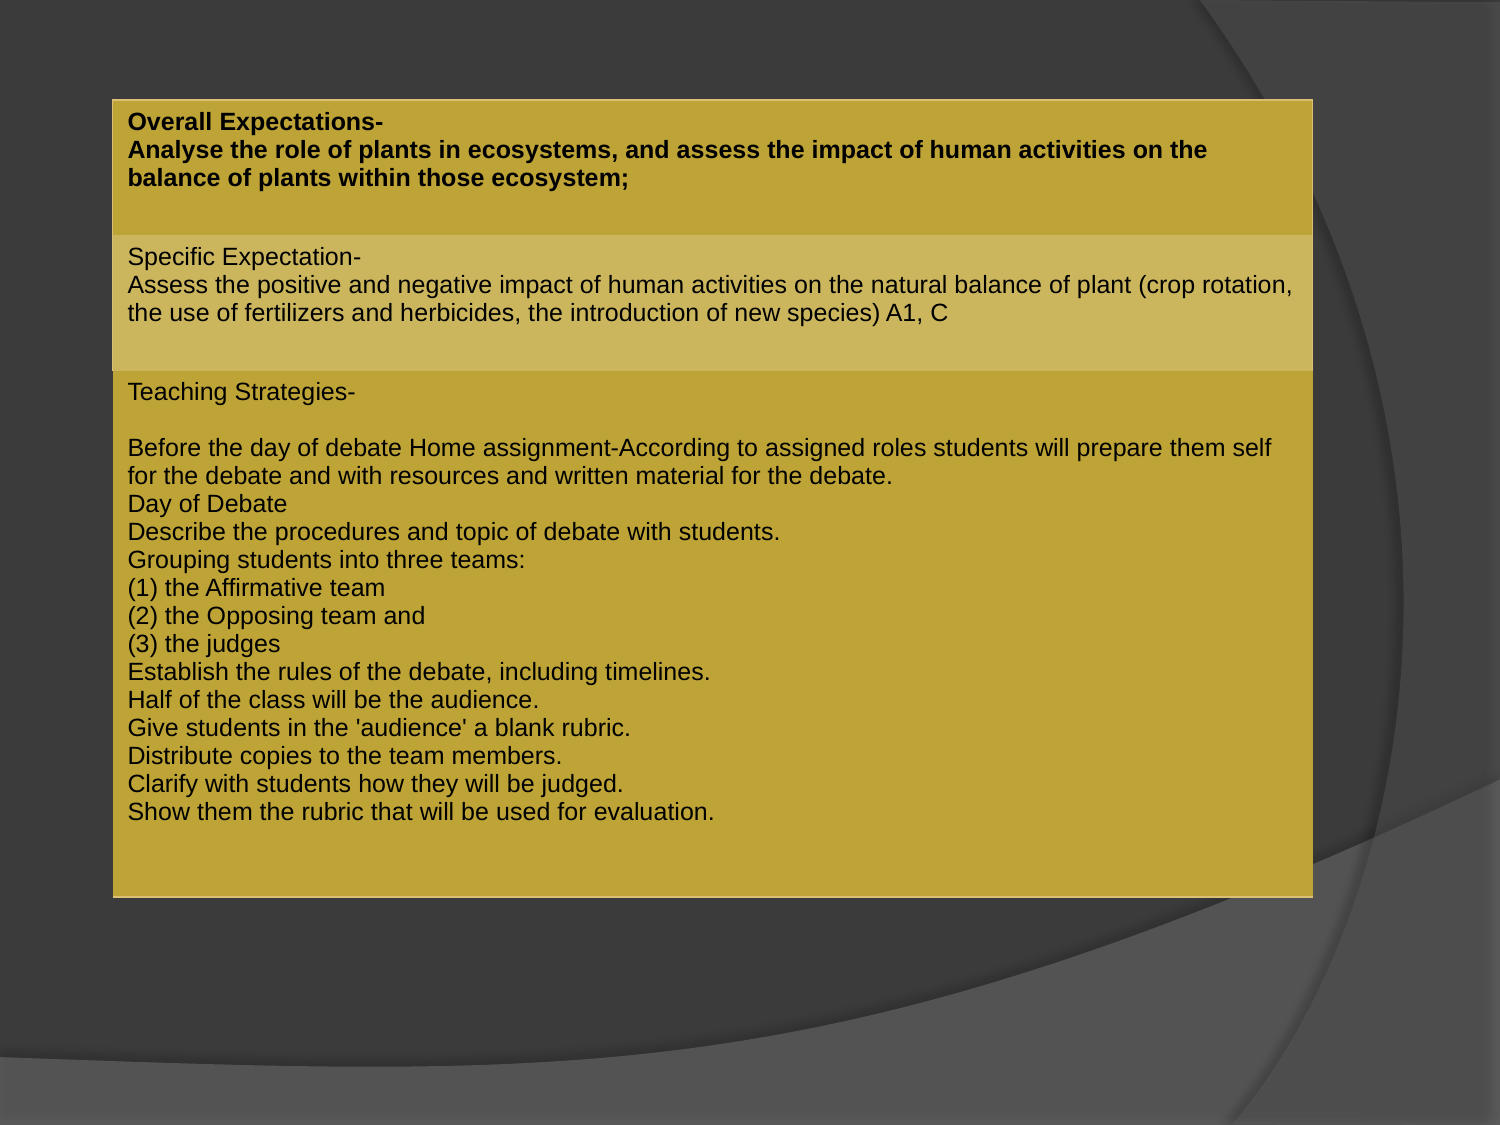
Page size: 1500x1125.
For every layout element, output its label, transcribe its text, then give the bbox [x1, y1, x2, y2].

table_cell Teaching Strategies- Before the day of debate Home assignment-According to assigned roles students will prepare them self for the debate and with resources and written material for the debate. Day of Debate Describe the procedures and topic of debate with students. Grouping students into three teams: (1) the Affirmative team (2) the Opposing team and (3) the judges Establish the rules of the debate, including timelines. Half of the class will be the audience. Give students in the 'audience' a blank rubric. Distribute copies to the team members. Clarify with students how they will be judged. Show them the rubric that will be used for evaluation. [113, 371, 1313, 896]
title [75, 45, 1300, 233]
table_cell Specific Expectation- Assess the positive and negative impact of human activities on the natural balance of plant (crop rotation, the use of fertilizers and herbicides, the introduction of new species) A1, C [113, 235, 1312, 371]
table_header Overall Expectations- Analyse the role of plants in ecosystems, and assess the impact of human activities on the balance of plants within those ecosystem; [113, 101, 1312, 235]
